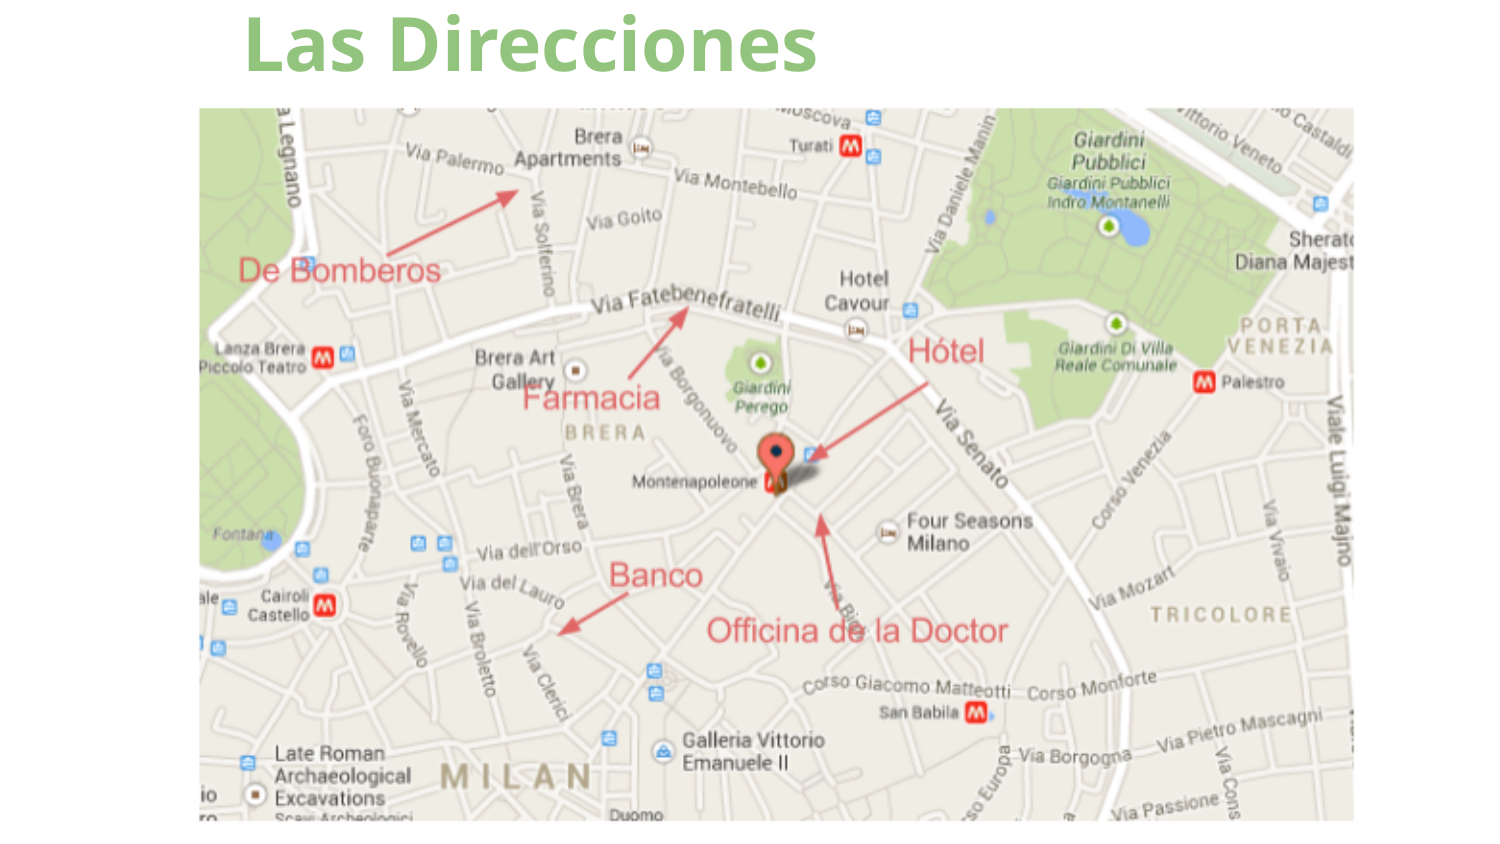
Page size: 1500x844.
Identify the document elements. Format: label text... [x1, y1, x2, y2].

picture [196, 101, 1360, 829]
title Las Direcciones [12, 0, 1238, 102]
